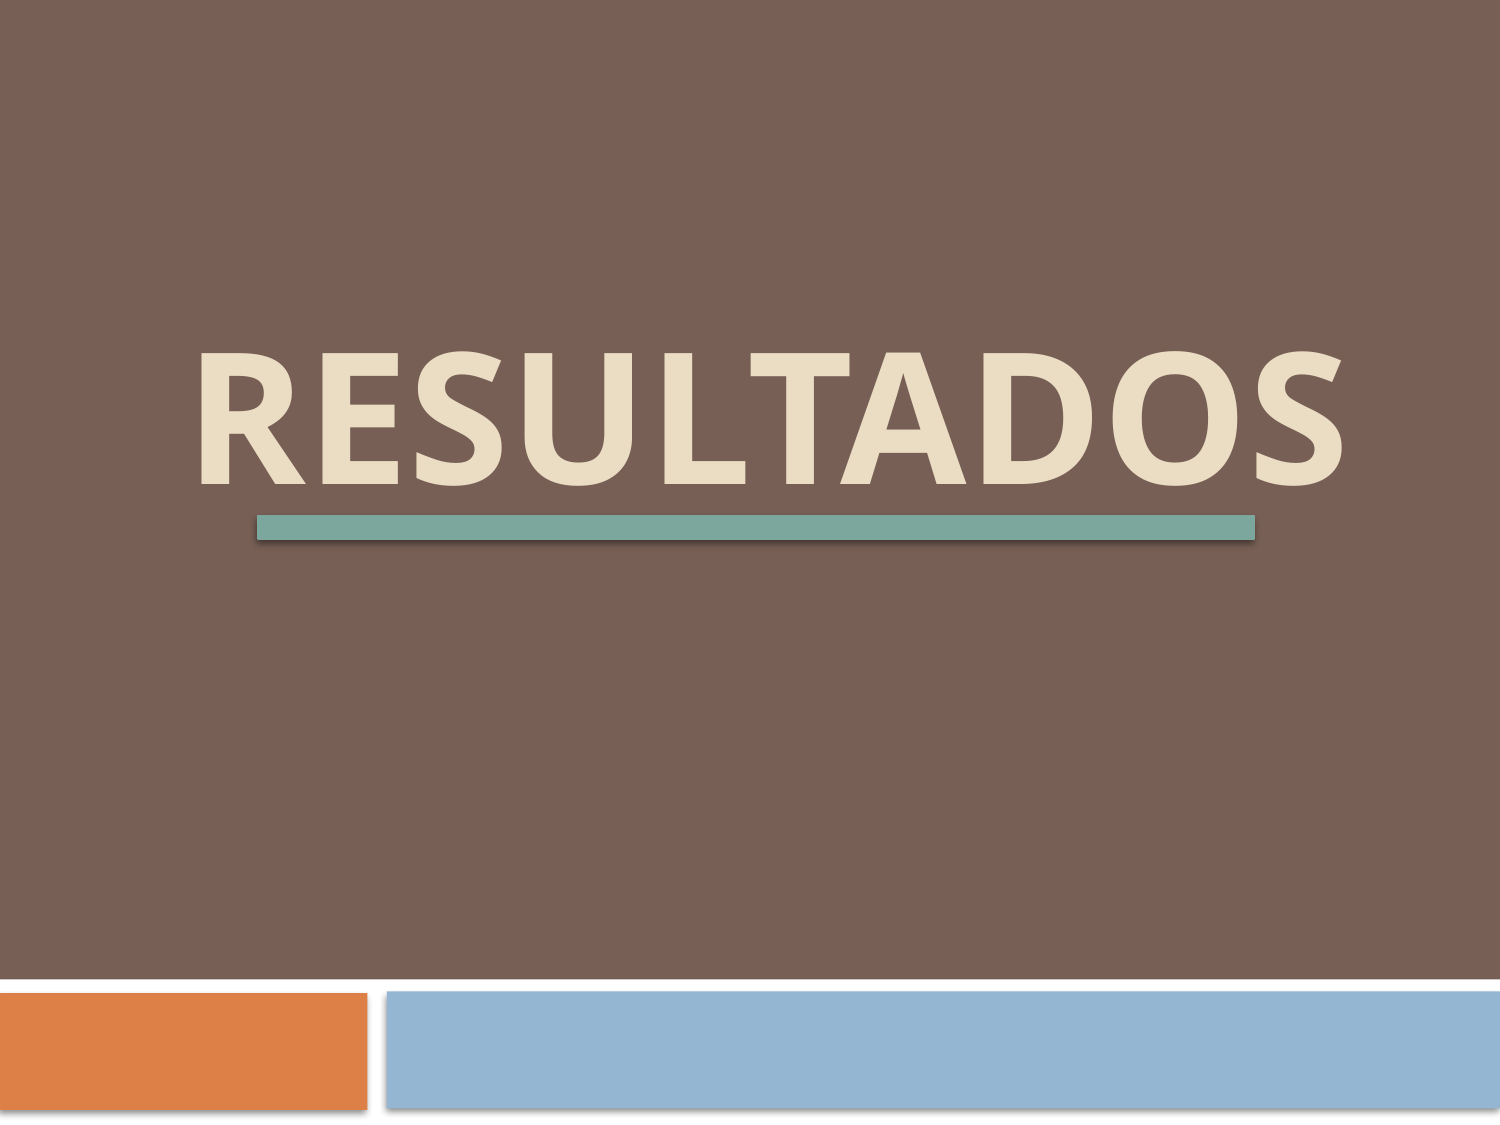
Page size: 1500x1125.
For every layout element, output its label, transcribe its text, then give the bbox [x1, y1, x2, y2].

title RESULTADOS [82, 328, 1454, 529]
text_box [257, 515, 1255, 540]
